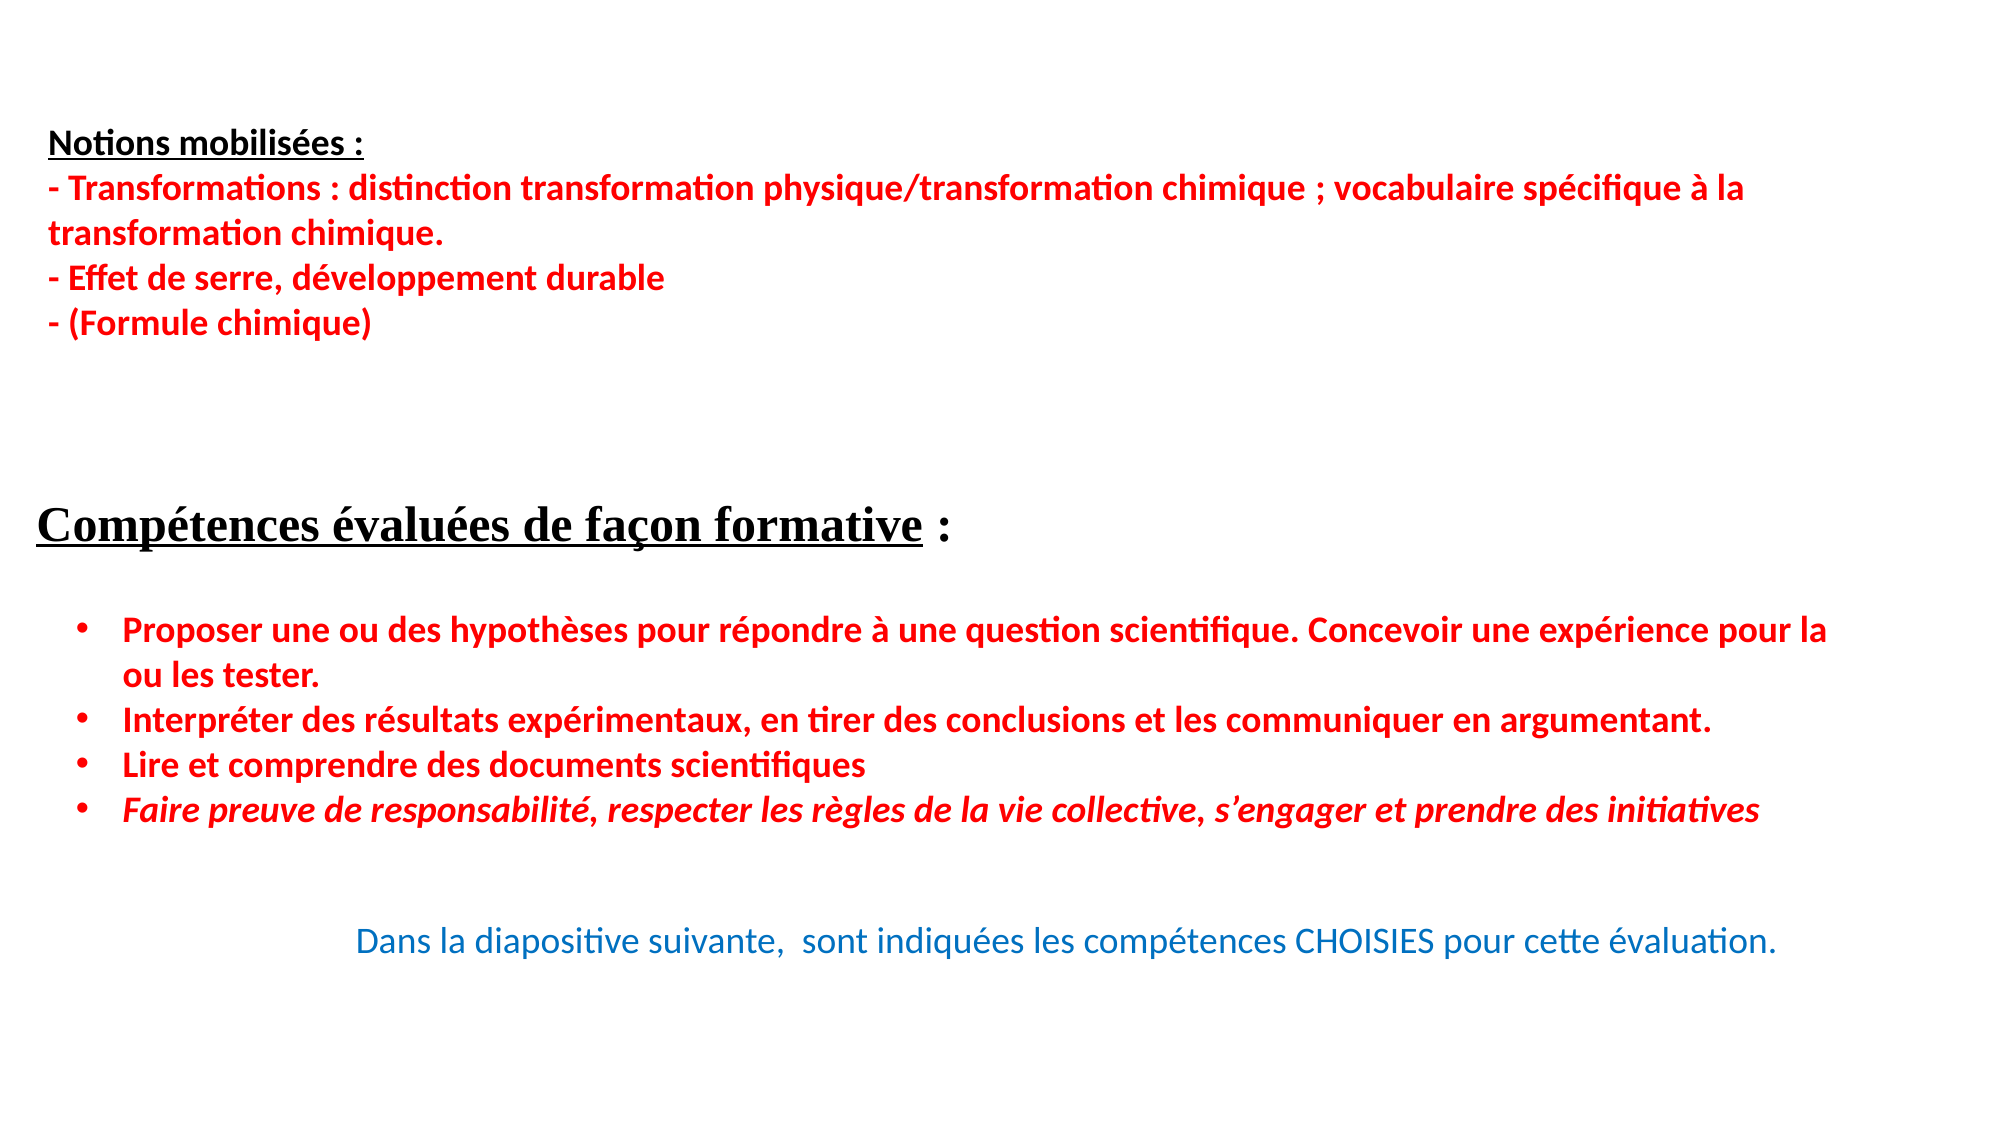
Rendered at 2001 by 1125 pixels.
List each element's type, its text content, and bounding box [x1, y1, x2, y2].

text_box Proposer une ou des hypothèses pour répondre à une question scientifique. Concevoir une expérience pour la ou les tester. Interpréter des résultats expérimentaux, en tirer des conclusions et les communiquer en argumentant. Lire et comprendre des documents scientifiques Faire preuve de responsabilité, respecter les règles de la vie collective, s’engager et prendre des initiatives [61, 597, 1851, 838]
text_box Compétences évaluées de façon formative : [21, 484, 1700, 559]
text_box Dans la diapositive suivante, sont indiquées les compétences CHOISIES pour cette évaluation. [340, 908, 1813, 969]
text_box Notions mobilisées : - Transformations : distinction transformation physique/transformation chimique ; vocabulaire spécifique à la transformation chimique. - Effet de serre, développement durable - (Formule chimique) [33, 110, 1961, 395]
